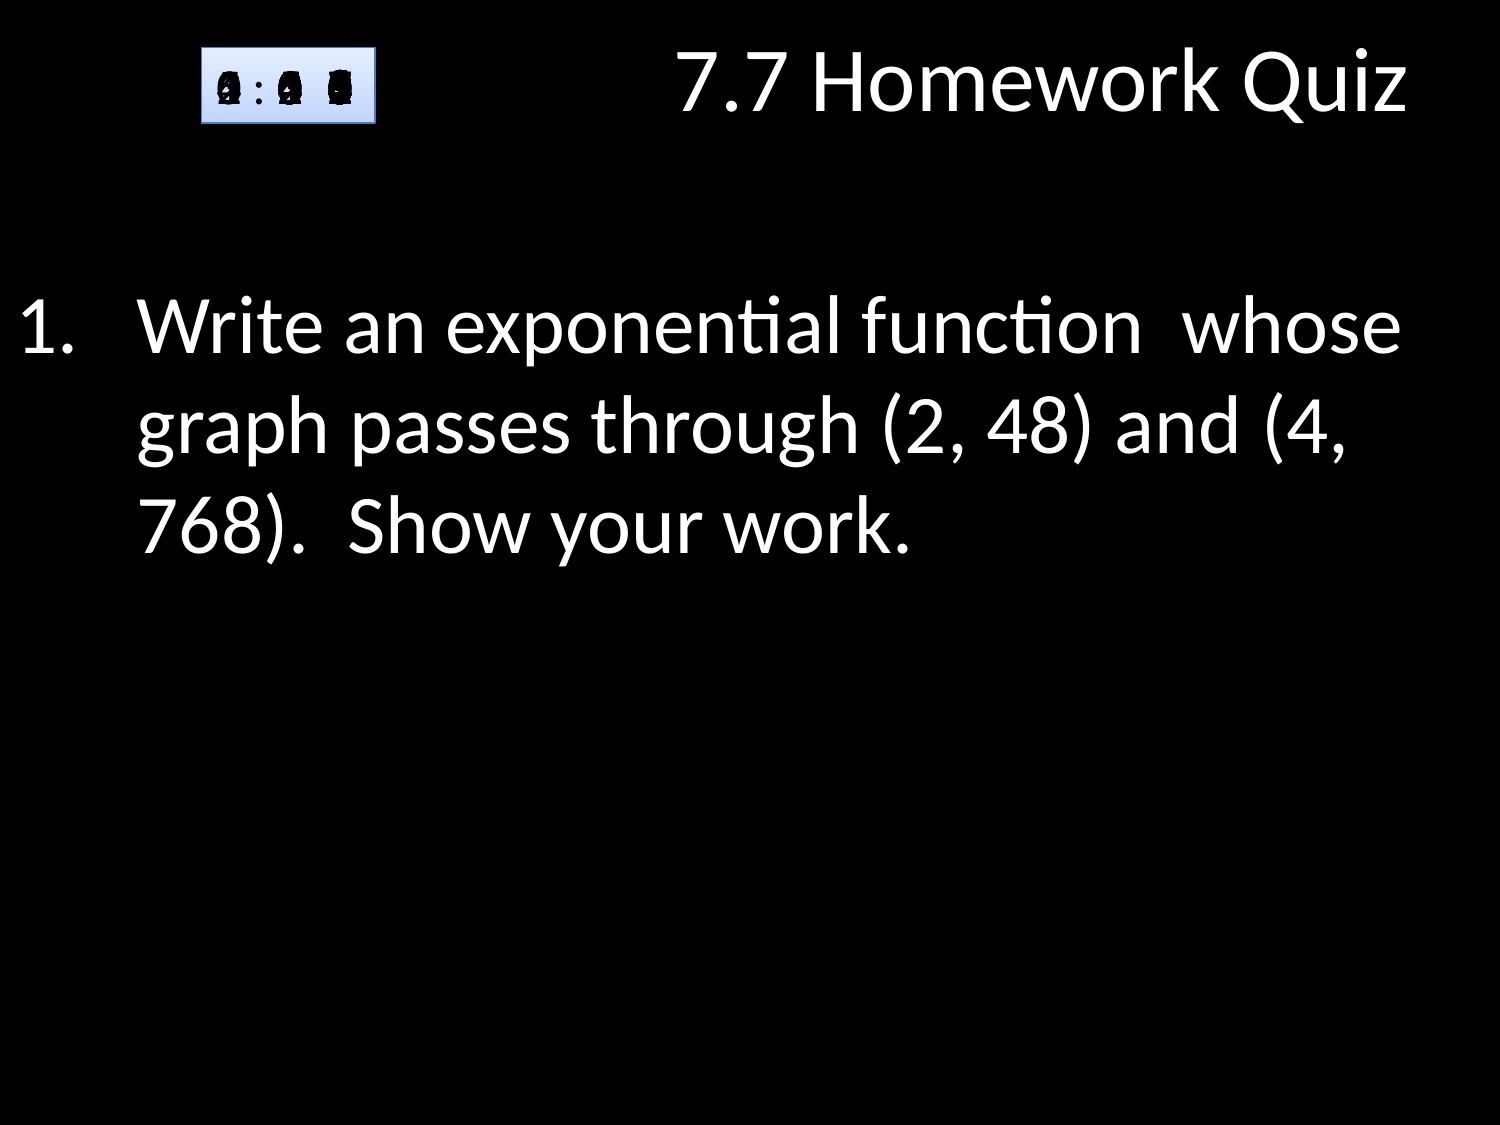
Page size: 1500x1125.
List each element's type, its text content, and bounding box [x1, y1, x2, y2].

title 7.7 Homework Quiz [75, 0, 1425, 150]
text_box : [252, 47, 262, 123]
text_box 0 [201, 47, 252, 123]
text_box 0 [262, 47, 312, 123]
text_box [201, 47, 376, 124]
text_box 9 [312, 47, 363, 123]
